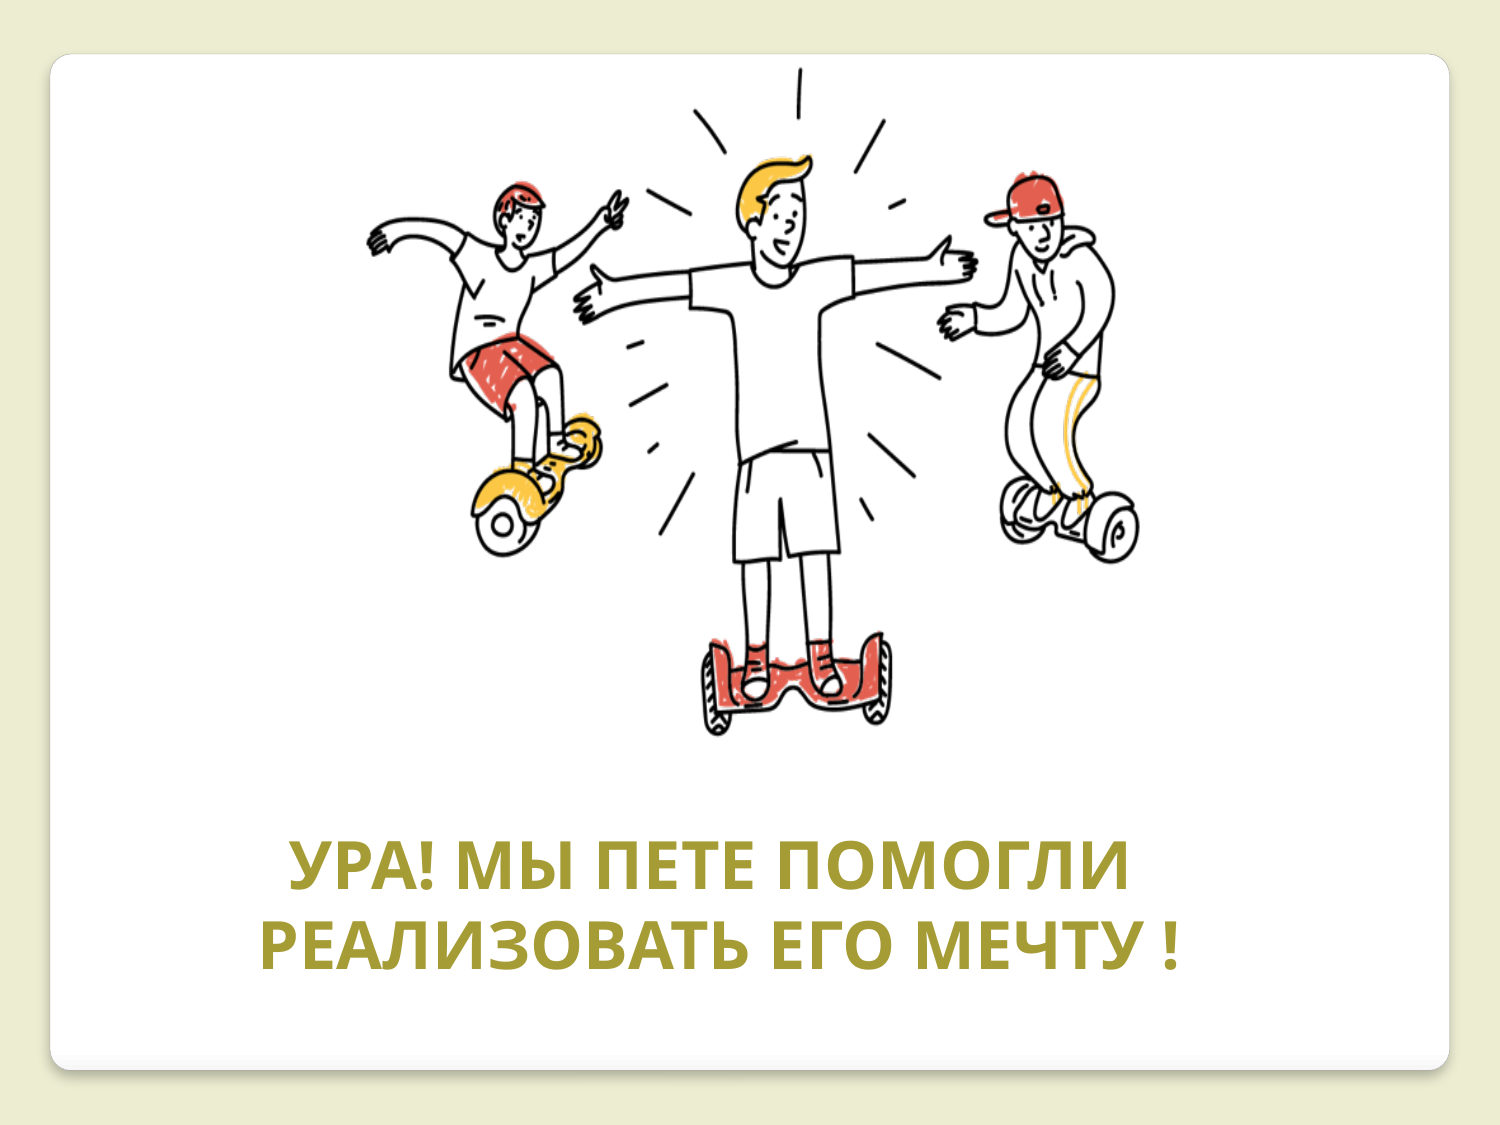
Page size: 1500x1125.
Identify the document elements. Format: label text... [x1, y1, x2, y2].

picture [100, 66, 1400, 739]
text_box Ура! Мы Пете помогли Реализовать его мечту ! [242, 815, 1197, 1041]
